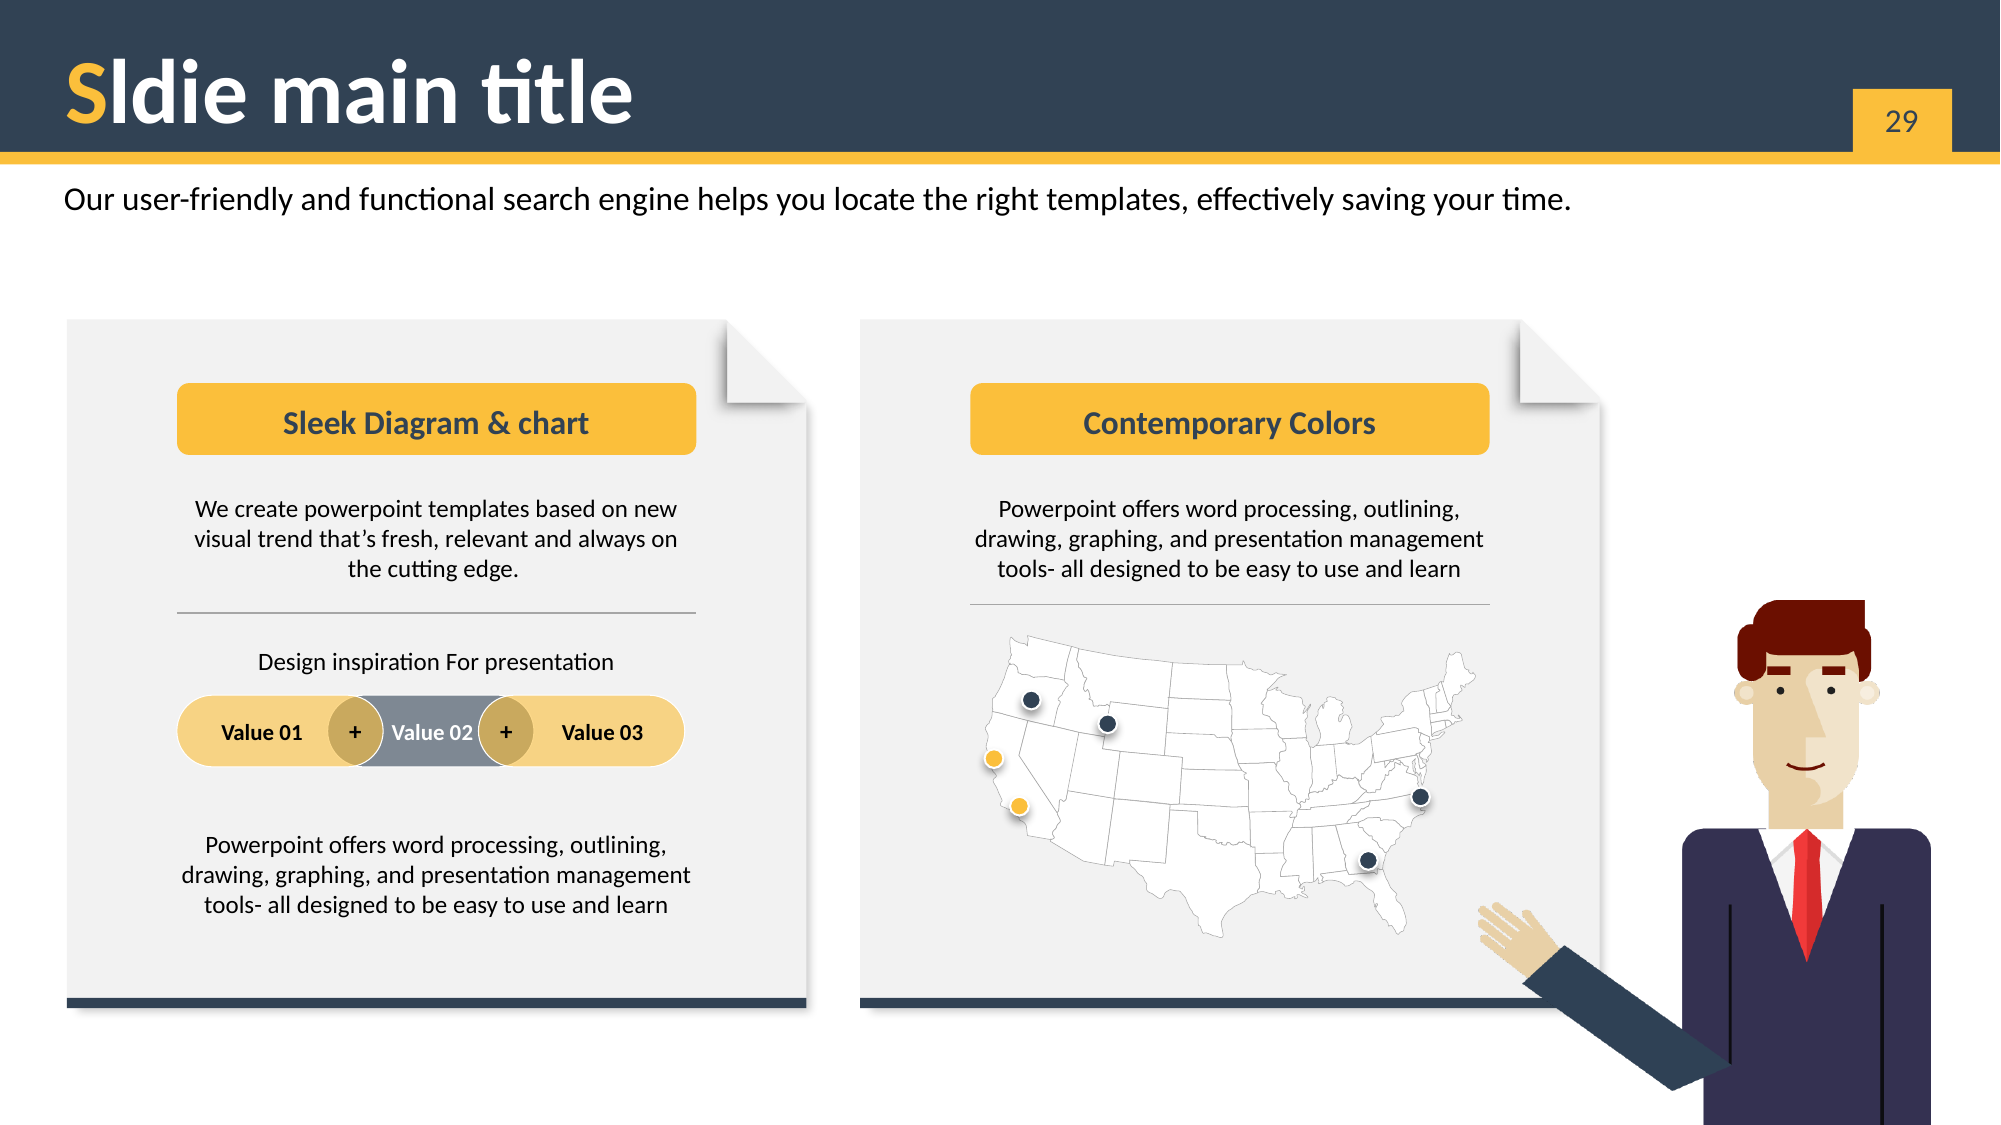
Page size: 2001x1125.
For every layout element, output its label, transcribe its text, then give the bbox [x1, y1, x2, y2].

list Sldie main title [50, 37, 1878, 134]
text_box Our user-friendly and functional search engine helps you locate the right templates, effectively saving your time. [49, 168, 1933, 225]
slide_number 29 [1843, 88, 1961, 149]
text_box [985, 635, 1470, 938]
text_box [177, 383, 697, 455]
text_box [970, 383, 1490, 455]
picture [1470, 595, 1931, 1125]
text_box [860, 319, 1600, 1009]
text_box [66, 319, 807, 1009]
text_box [176, 695, 685, 767]
